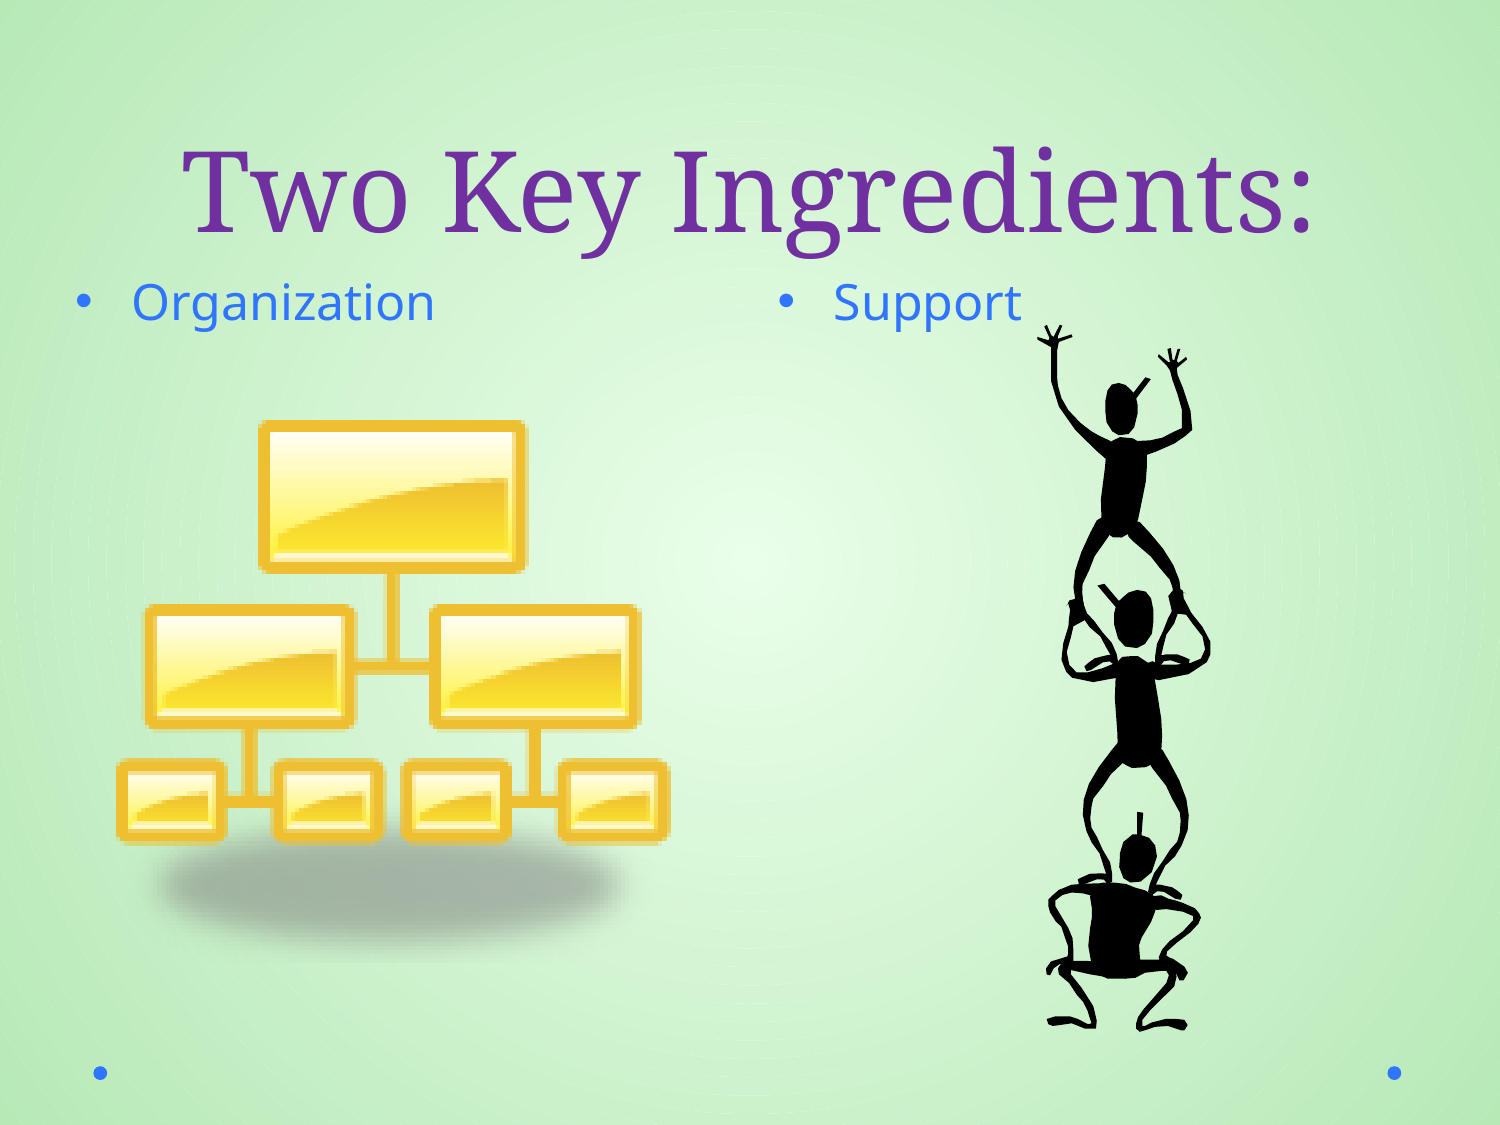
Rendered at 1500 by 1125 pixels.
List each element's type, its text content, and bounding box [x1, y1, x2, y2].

picture [87, 362, 688, 963]
title Two Key Ingredients: [75, 0, 1425, 263]
picture [1037, 324, 1211, 1033]
list Organization [60, 262, 723, 1005]
list Support [762, 262, 1425, 1005]
